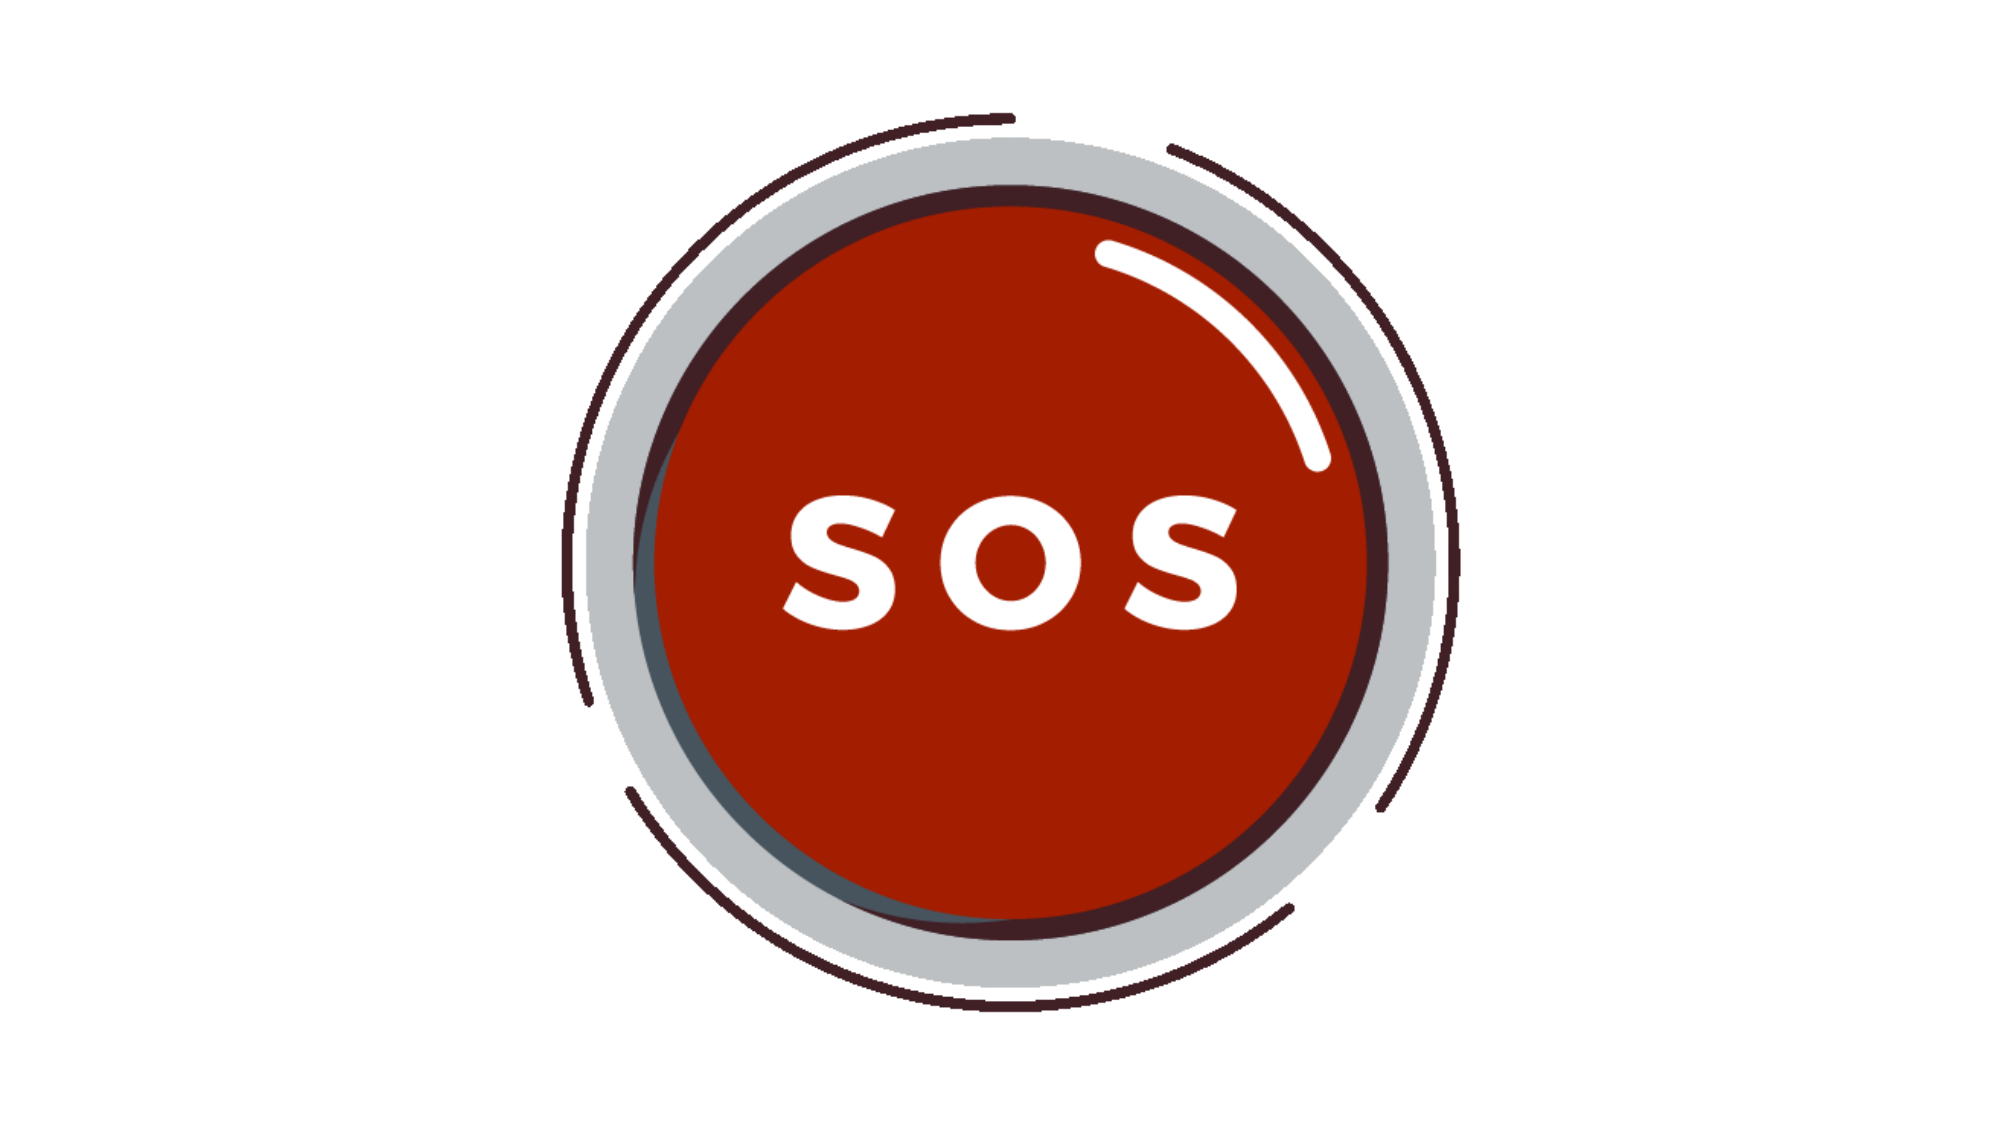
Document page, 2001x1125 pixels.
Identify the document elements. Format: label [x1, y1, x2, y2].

picture [428, 0, 1572, 1125]
